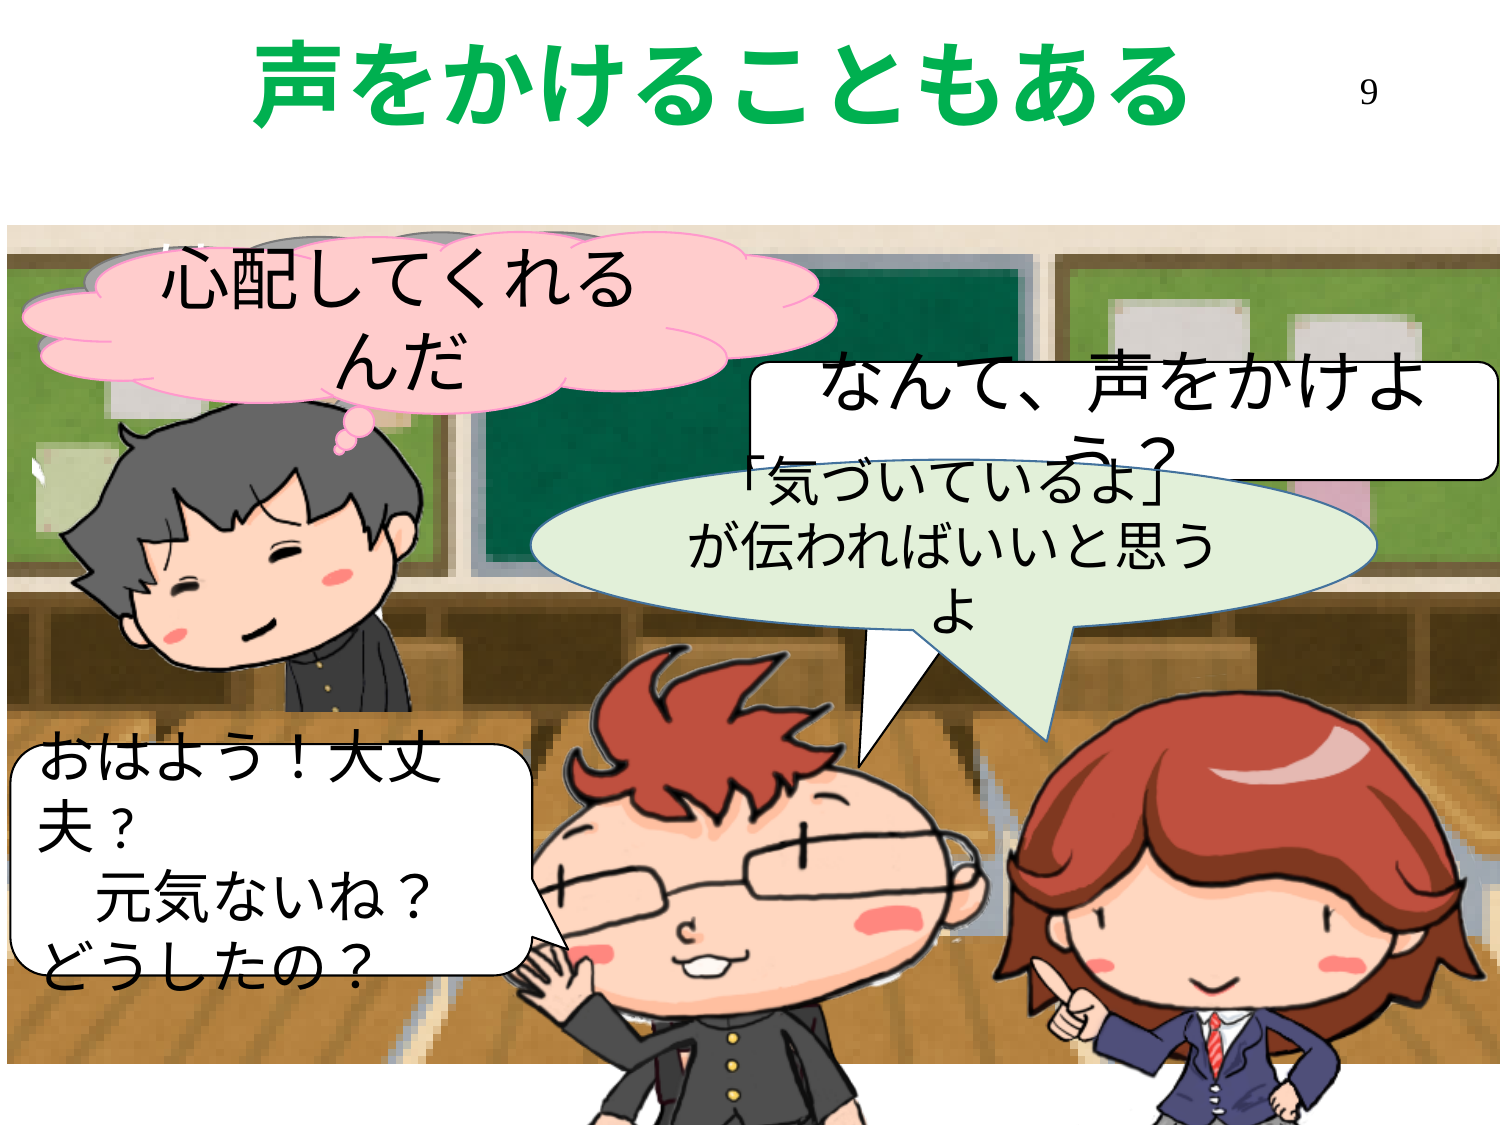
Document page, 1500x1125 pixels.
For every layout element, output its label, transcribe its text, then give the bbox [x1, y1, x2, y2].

text_box 声をかけることもある [236, 30, 1225, 172]
slide_number 9 [1225, 59, 1394, 120]
picture [7, 225, 1500, 1125]
